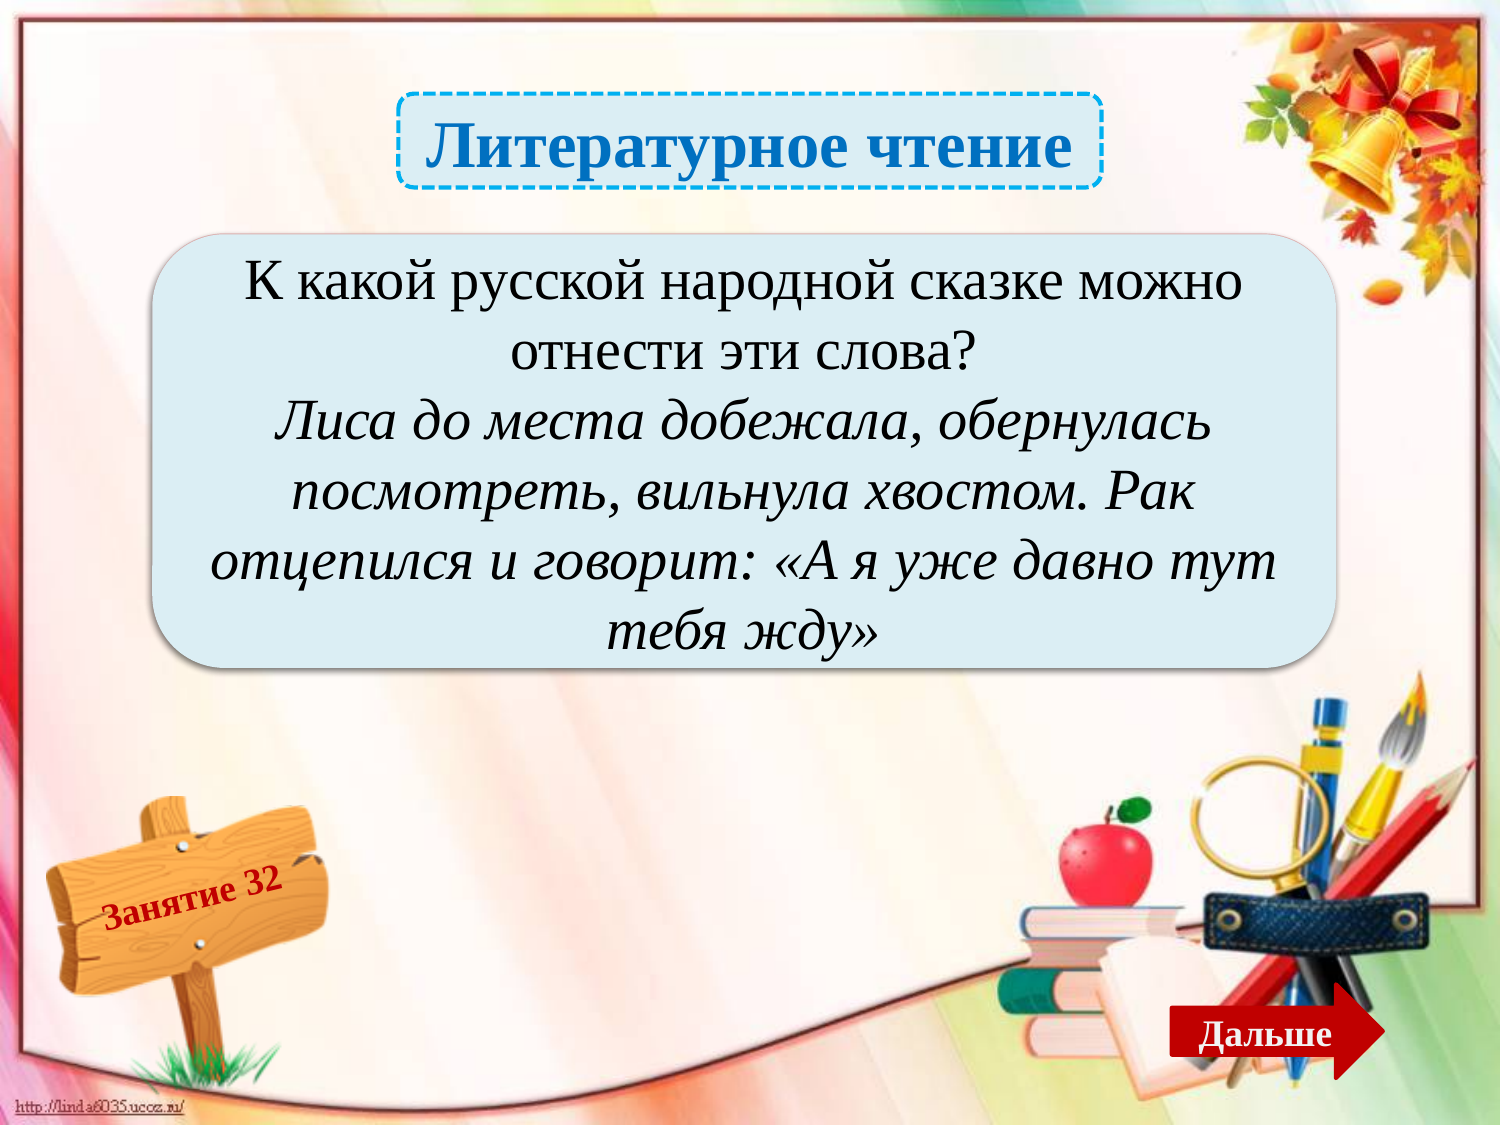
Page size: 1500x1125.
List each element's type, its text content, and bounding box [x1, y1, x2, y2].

picture [0, 0, 1500, 1125]
text_box Дальше [1169, 982, 1385, 1081]
text_box Литературное чтение [396, 91, 1104, 190]
text_box [150, 232, 1338, 671]
